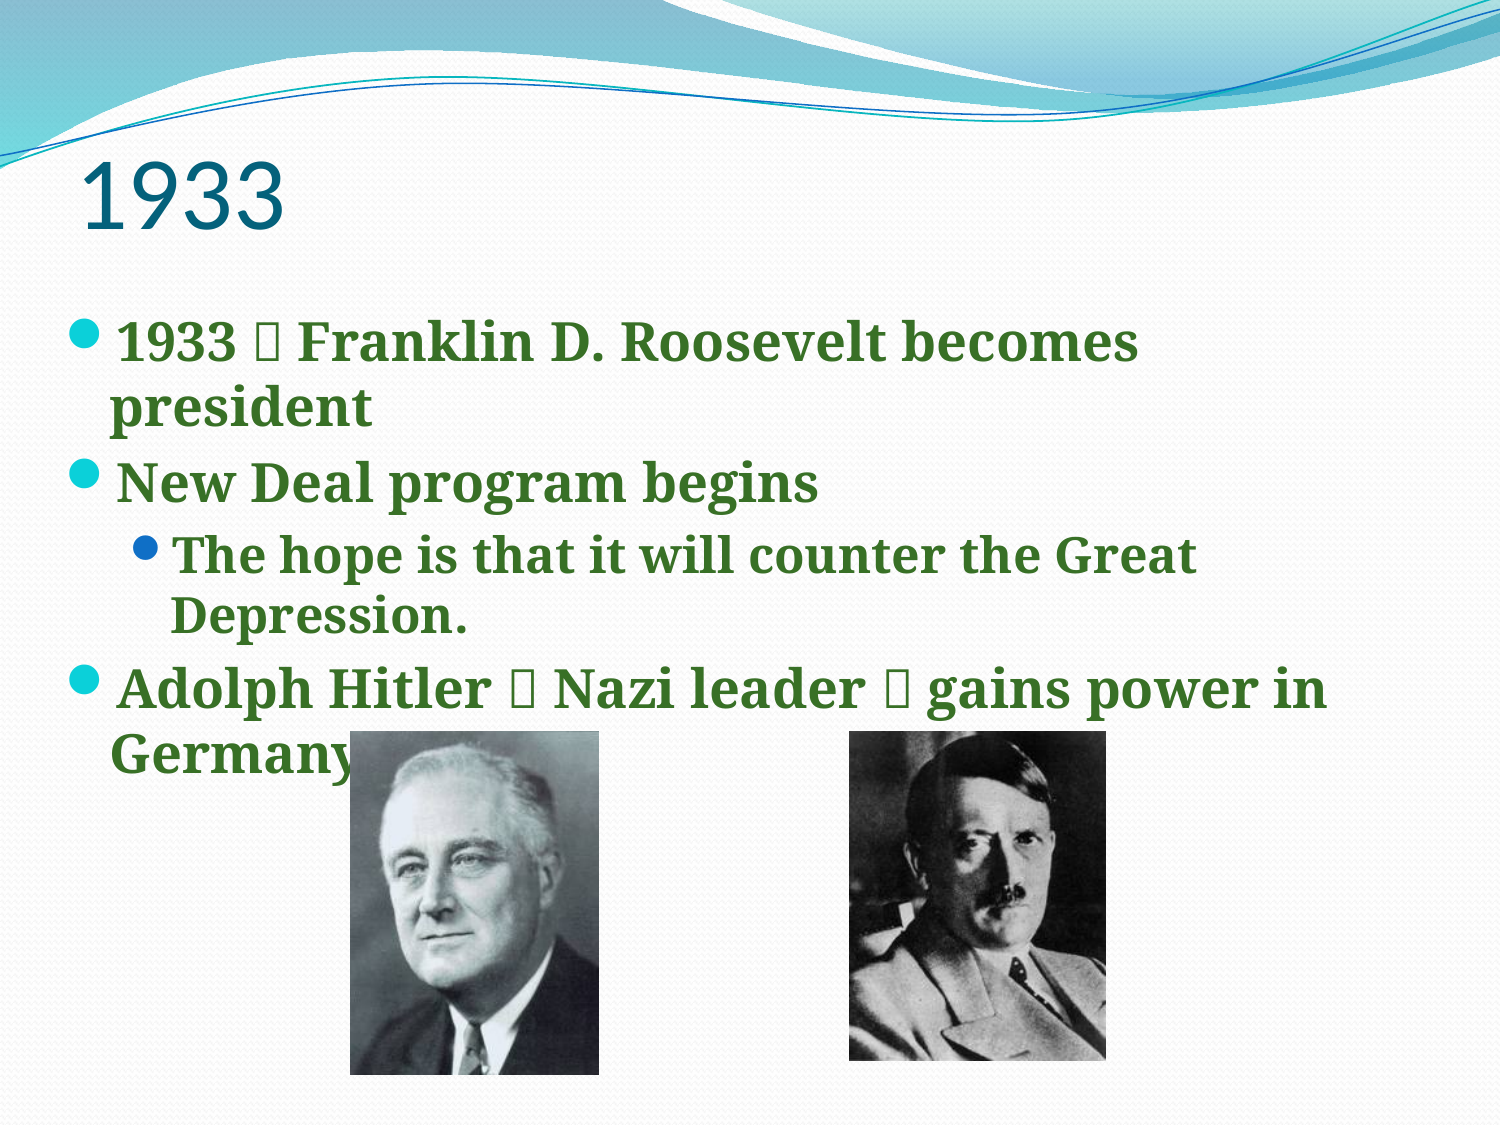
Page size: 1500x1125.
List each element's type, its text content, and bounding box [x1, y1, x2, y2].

title 1933 [74, 115, 1426, 251]
list 1933  Franklin D. Roosevelt becomes president New Deal program begins The hope is that it will counter the Great Depression. Adolph Hitler  Nazi leader  gains power in Germany [49, 299, 1401, 1021]
picture [849, 731, 1106, 1062]
picture [349, 731, 599, 1076]
